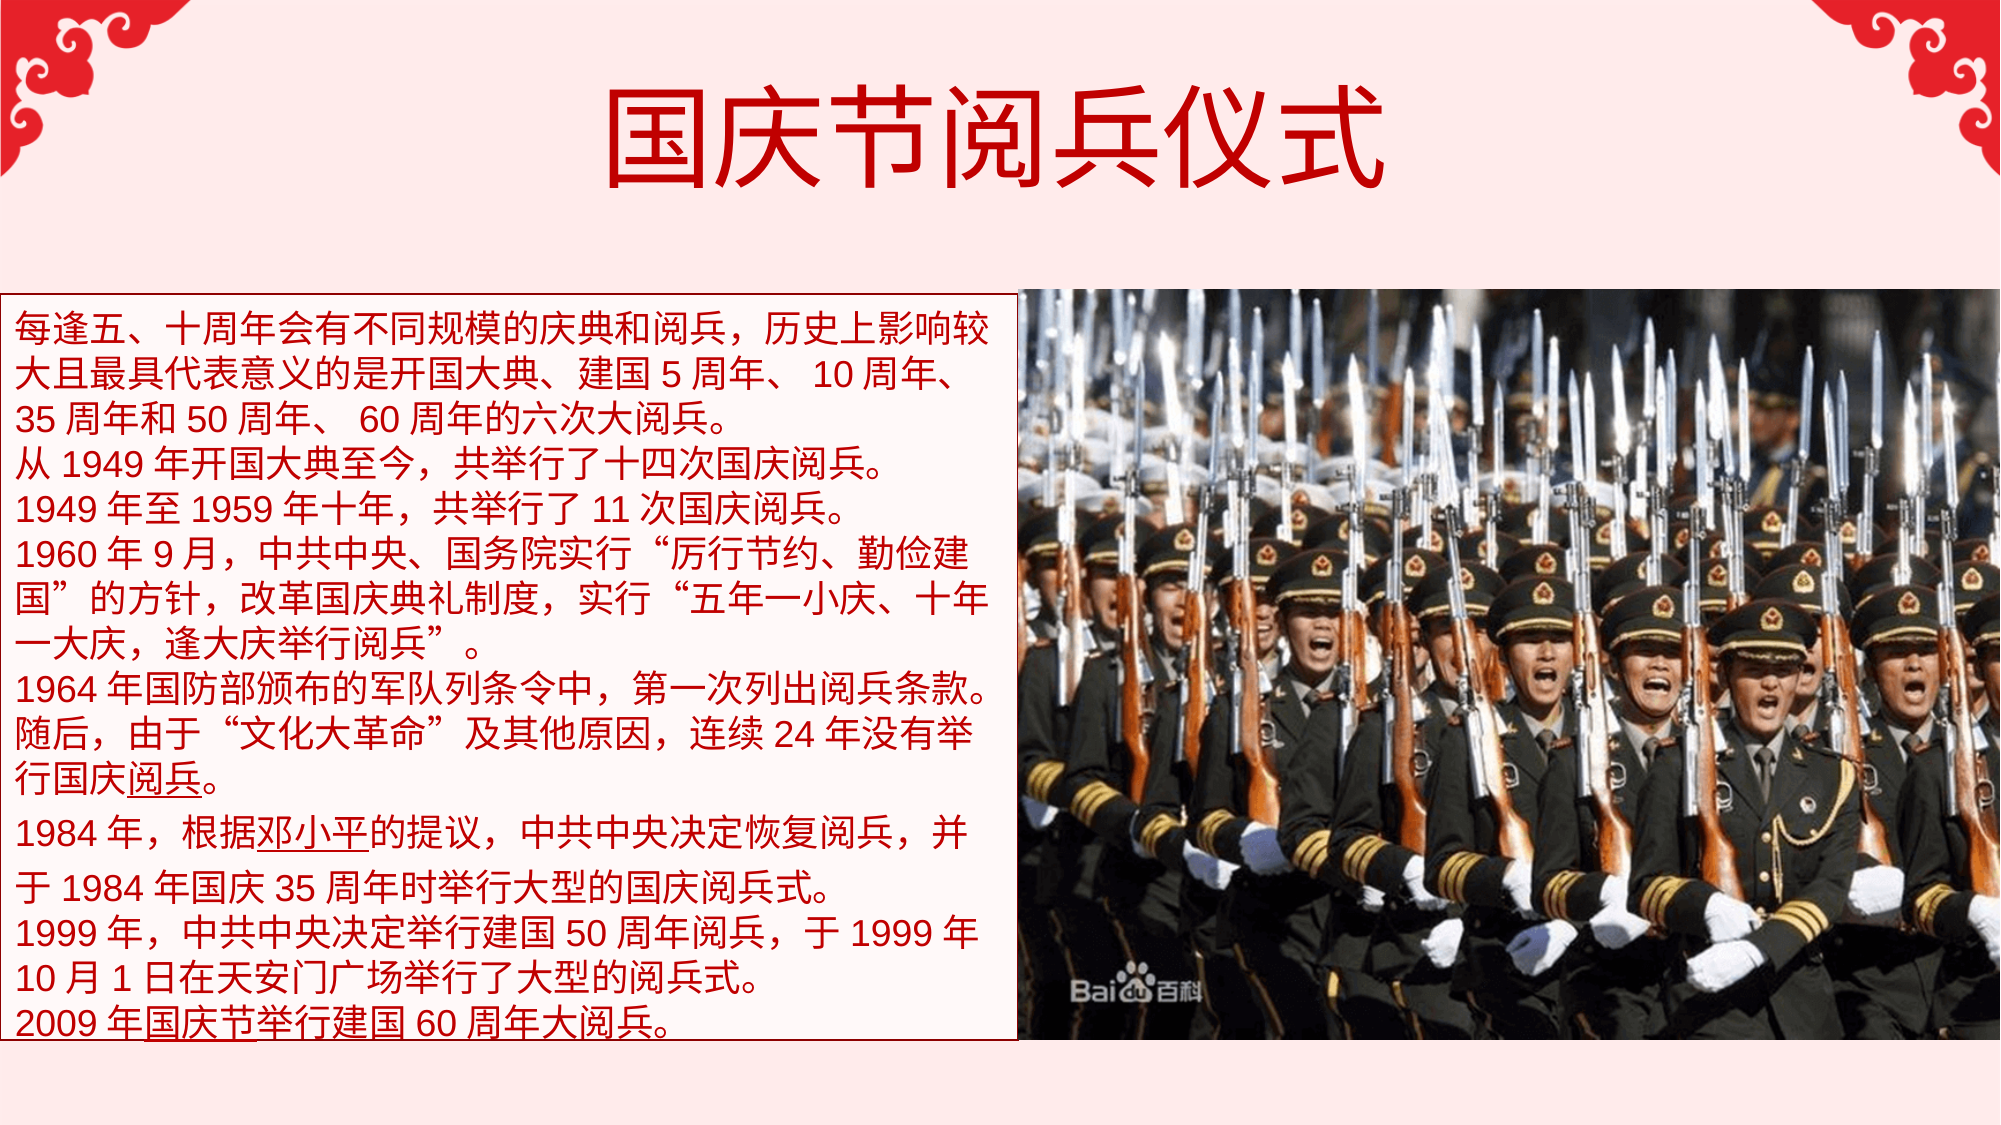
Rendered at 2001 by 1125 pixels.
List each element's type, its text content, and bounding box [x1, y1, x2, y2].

picture [0, 0, 2001, 1125]
text_box 每逢五、十周年会有不同规模的庆典和阅兵，历史上影响较大且最具代表意义的是开国大典、建国5周年、10周年、35周年和50周年、60周年的六次大阅兵。 从1949年开国大典至今，共举行了十四次国庆阅兵。 1949年至1959年十年，共举行了11次国庆阅兵。 1960年9月，中共中央、国务院实行“厉行节约、勤俭建国”的方针，改革国庆典礼制度，实行“五年一小庆、十年一大庆，逢大庆举行阅兵”。 1964年国防部颁布的军队列条令中，第一次列出阅兵条款。随后，由于“文化大革命”及其他原因，连续24年没有举行国庆阅兵。 1984年，根据邓小平的提议，中共中央决定恢复阅兵，并于1984年国庆35周年时举行大型的国庆阅兵式。 1999年，中共中央决定举行建国50周年阅兵，于1999年10月1日在天安门广场举行了大型的阅兵式。 2009年国庆节举行建国60周年大阅兵。 [0, 297, 1019, 1061]
text_box 国庆节阅兵仪式 [507, 59, 1481, 210]
text_box [0, 293, 1018, 297]
